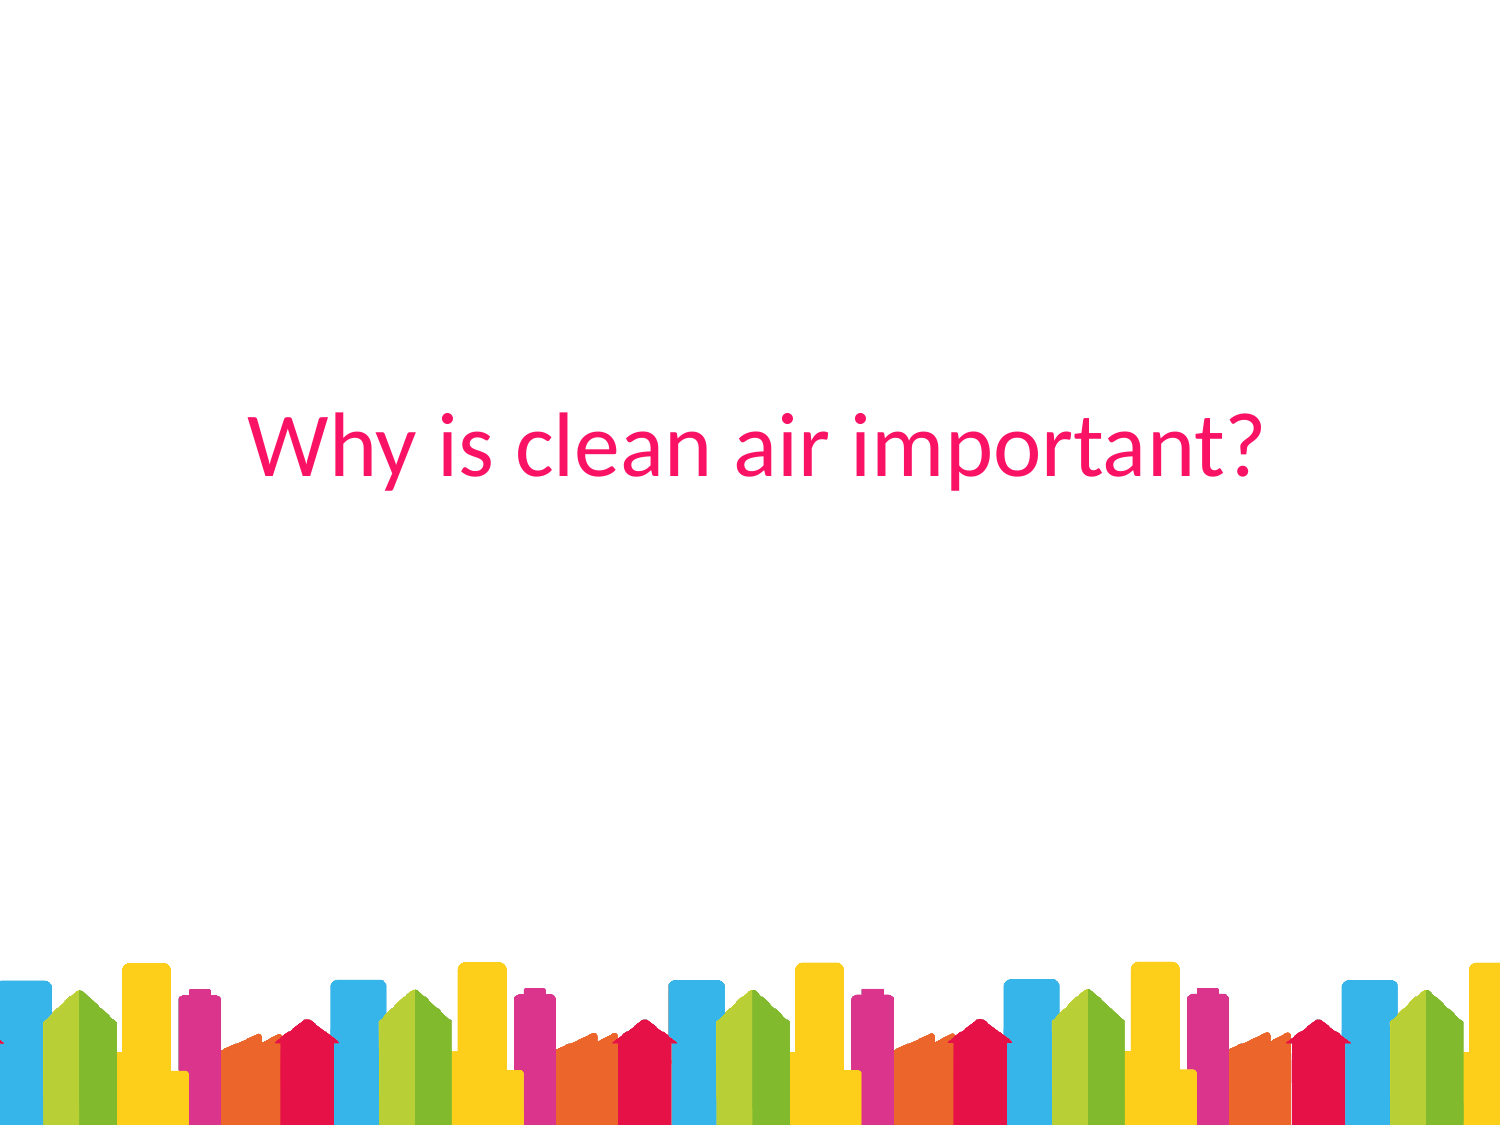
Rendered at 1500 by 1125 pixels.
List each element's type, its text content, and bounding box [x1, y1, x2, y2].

title Why is clean air important? [111, 337, 1406, 556]
picture [0, 961, 1500, 1125]
